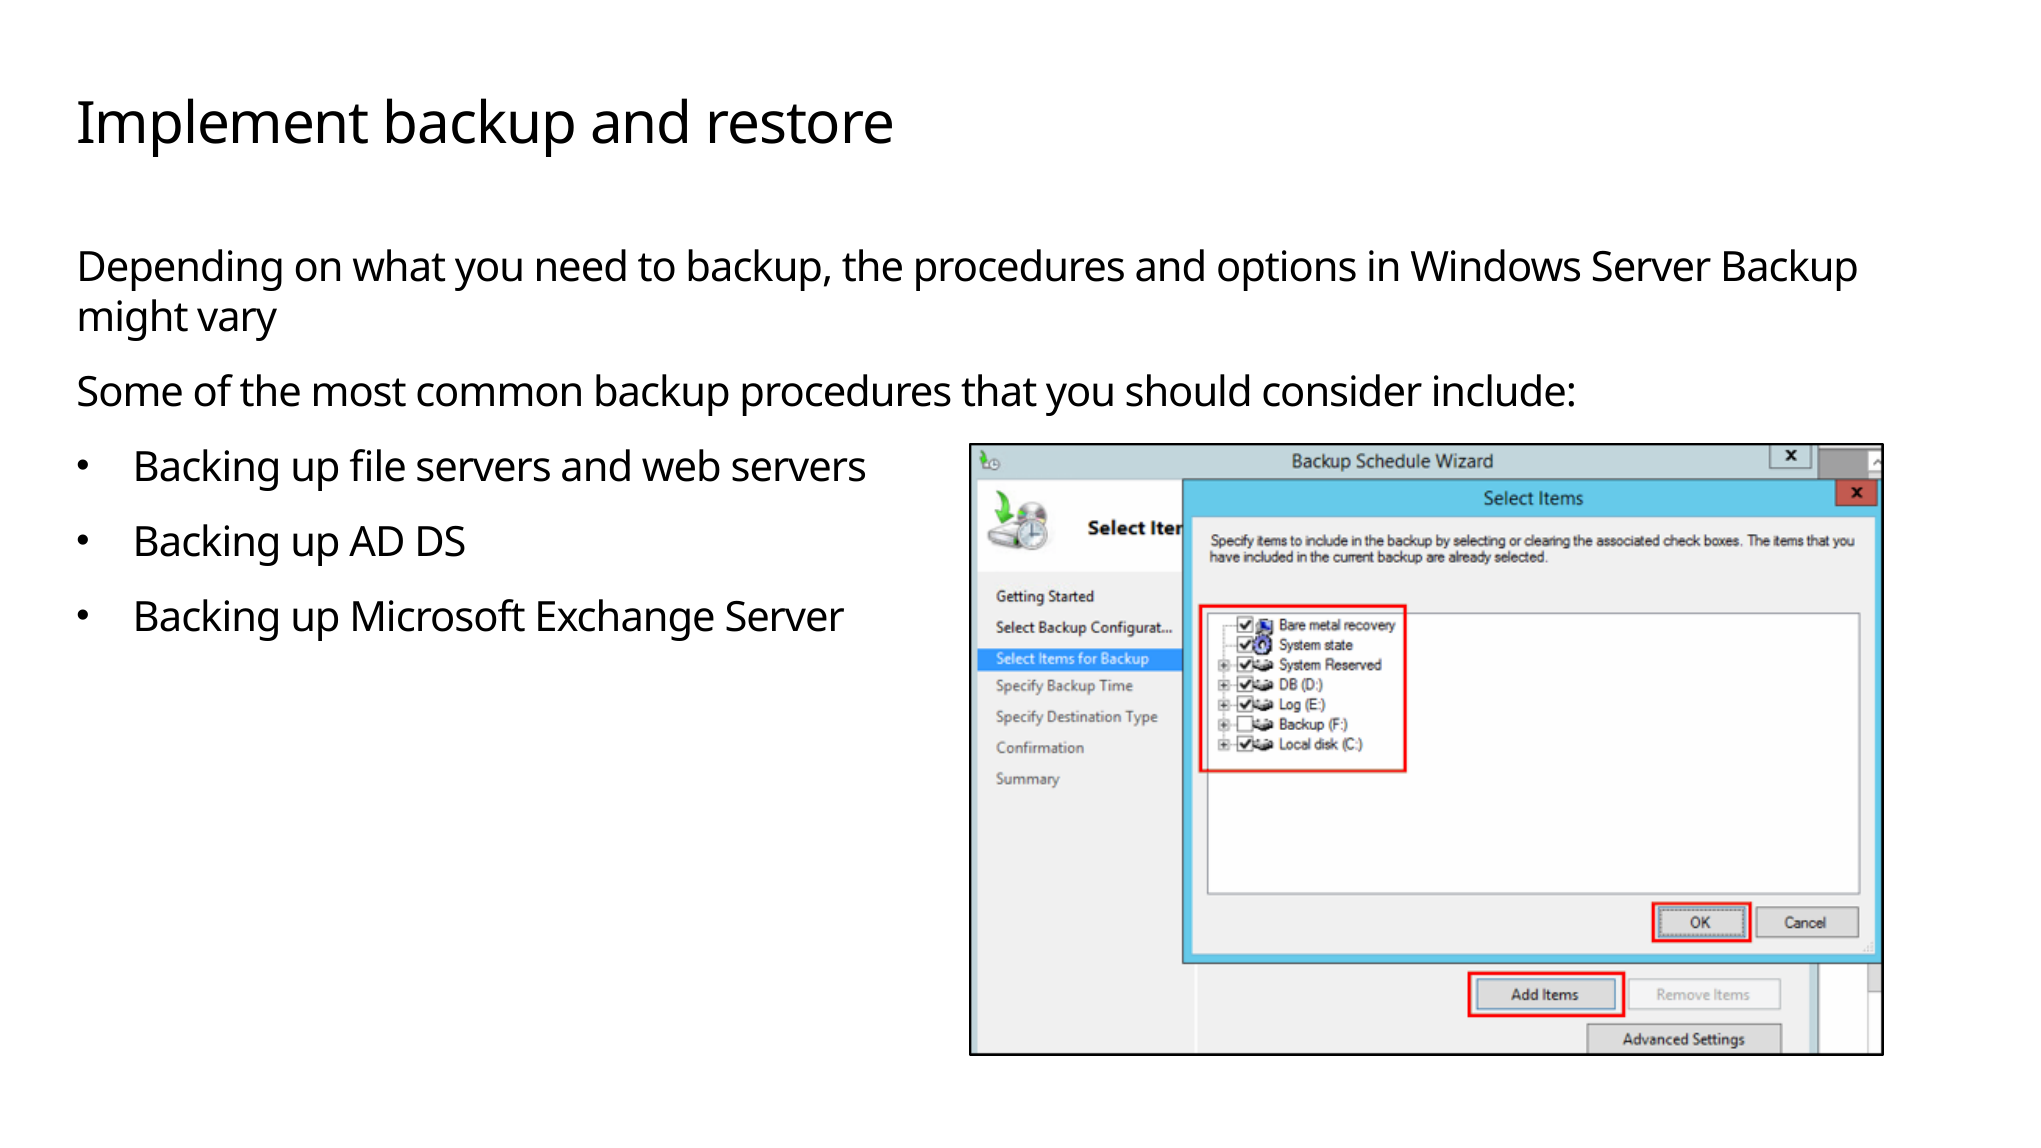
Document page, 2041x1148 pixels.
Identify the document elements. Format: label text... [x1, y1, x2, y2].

picture [970, 444, 1883, 1055]
title Implement backup and restore [76, 93, 1968, 161]
list Depending on what you need to backup, the procedures and options in Windows Server Backup might vary Some of the most common backup procedures that you should consider include: Backing up file servers and web servers Backing up AD DS Backing up Microsoft Exchange Server [76, 240, 1968, 1074]
